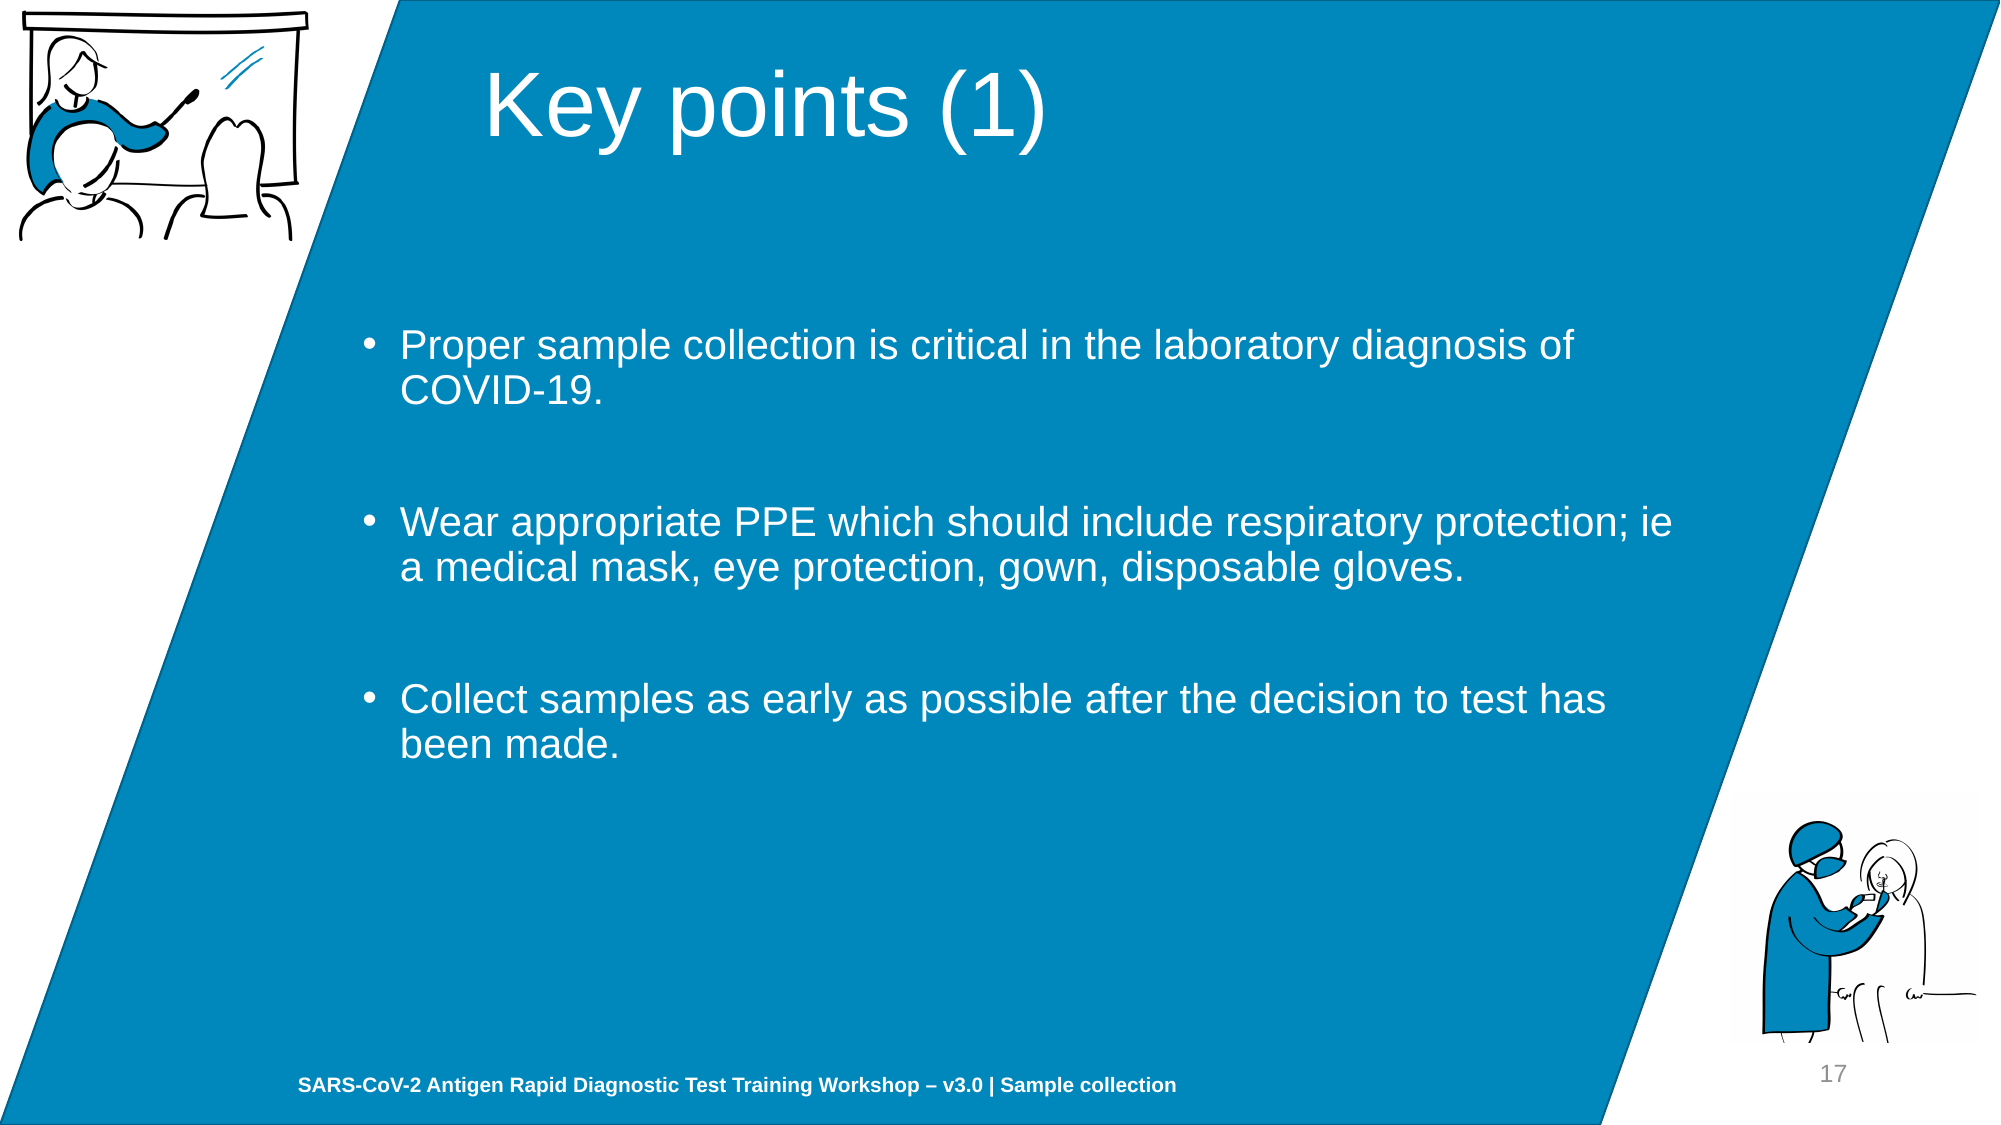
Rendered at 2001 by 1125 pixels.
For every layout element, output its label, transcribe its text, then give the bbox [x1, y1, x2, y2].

slide_number 17 [1609, 1042, 1863, 1103]
text_box [0, 0, 2000, 1125]
text_box Proper sample collection is critical in the laboratory diagnosis of COVID-19. Wear appropriate PPE which should include respiratory protection; ie a medical mask, eye protection, gown, disposable gloves. Collect samples as early as possible after the decision to test has been made. [347, 316, 1711, 1045]
picture [1730, 792, 1981, 1043]
text_box Key points (1) [468, 49, 1236, 205]
footer SARS-CoV-2 Antigen Rapid Diagnostic Test Training Workshop – v3.0 | Sample collection [137, 1042, 1338, 1125]
picture [0, 0, 326, 255]
